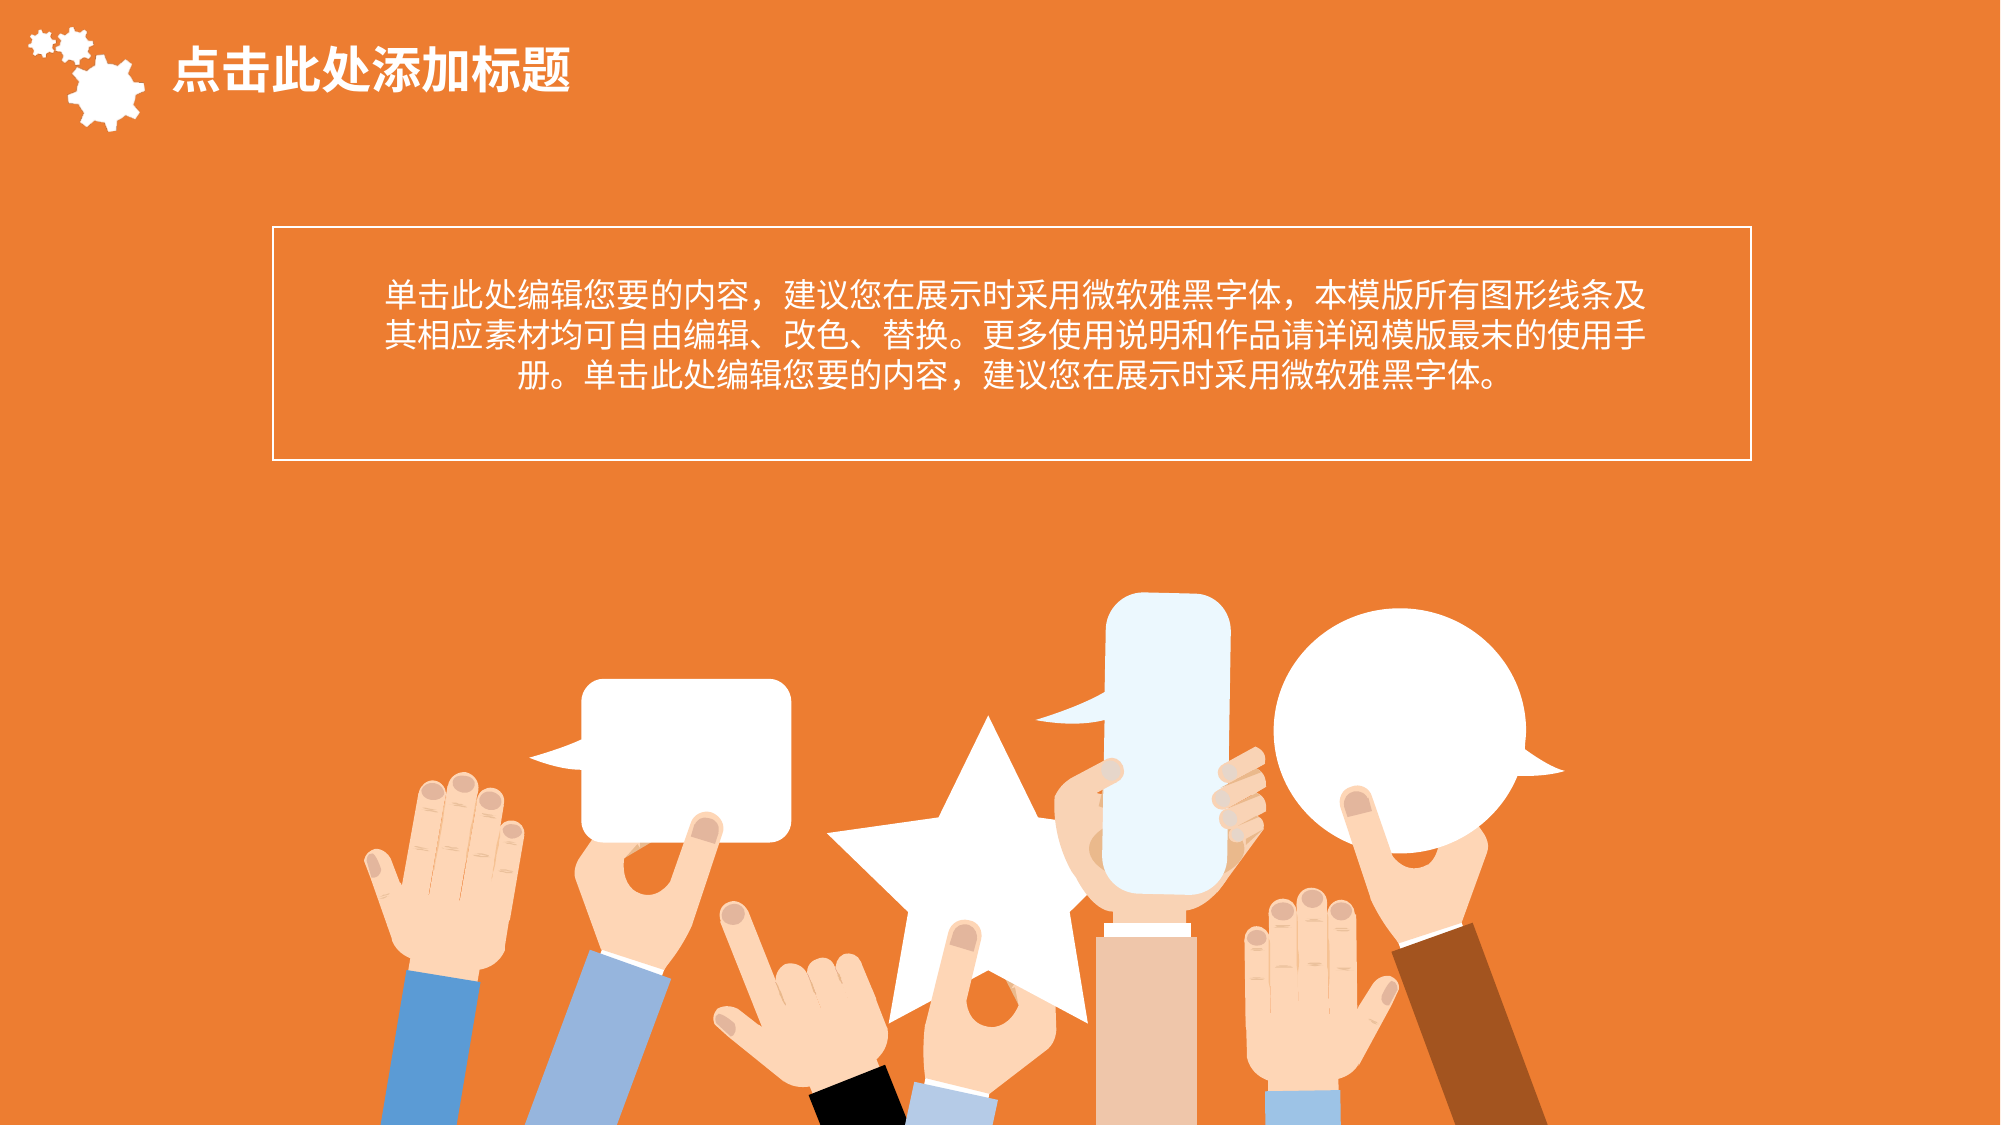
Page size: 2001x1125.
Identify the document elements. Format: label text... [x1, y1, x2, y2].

text_box [272, 226, 1752, 460]
picture [0, 0, 2001, 1125]
text_box 点击此处添加标题 [156, 31, 599, 107]
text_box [349, 592, 1596, 1125]
